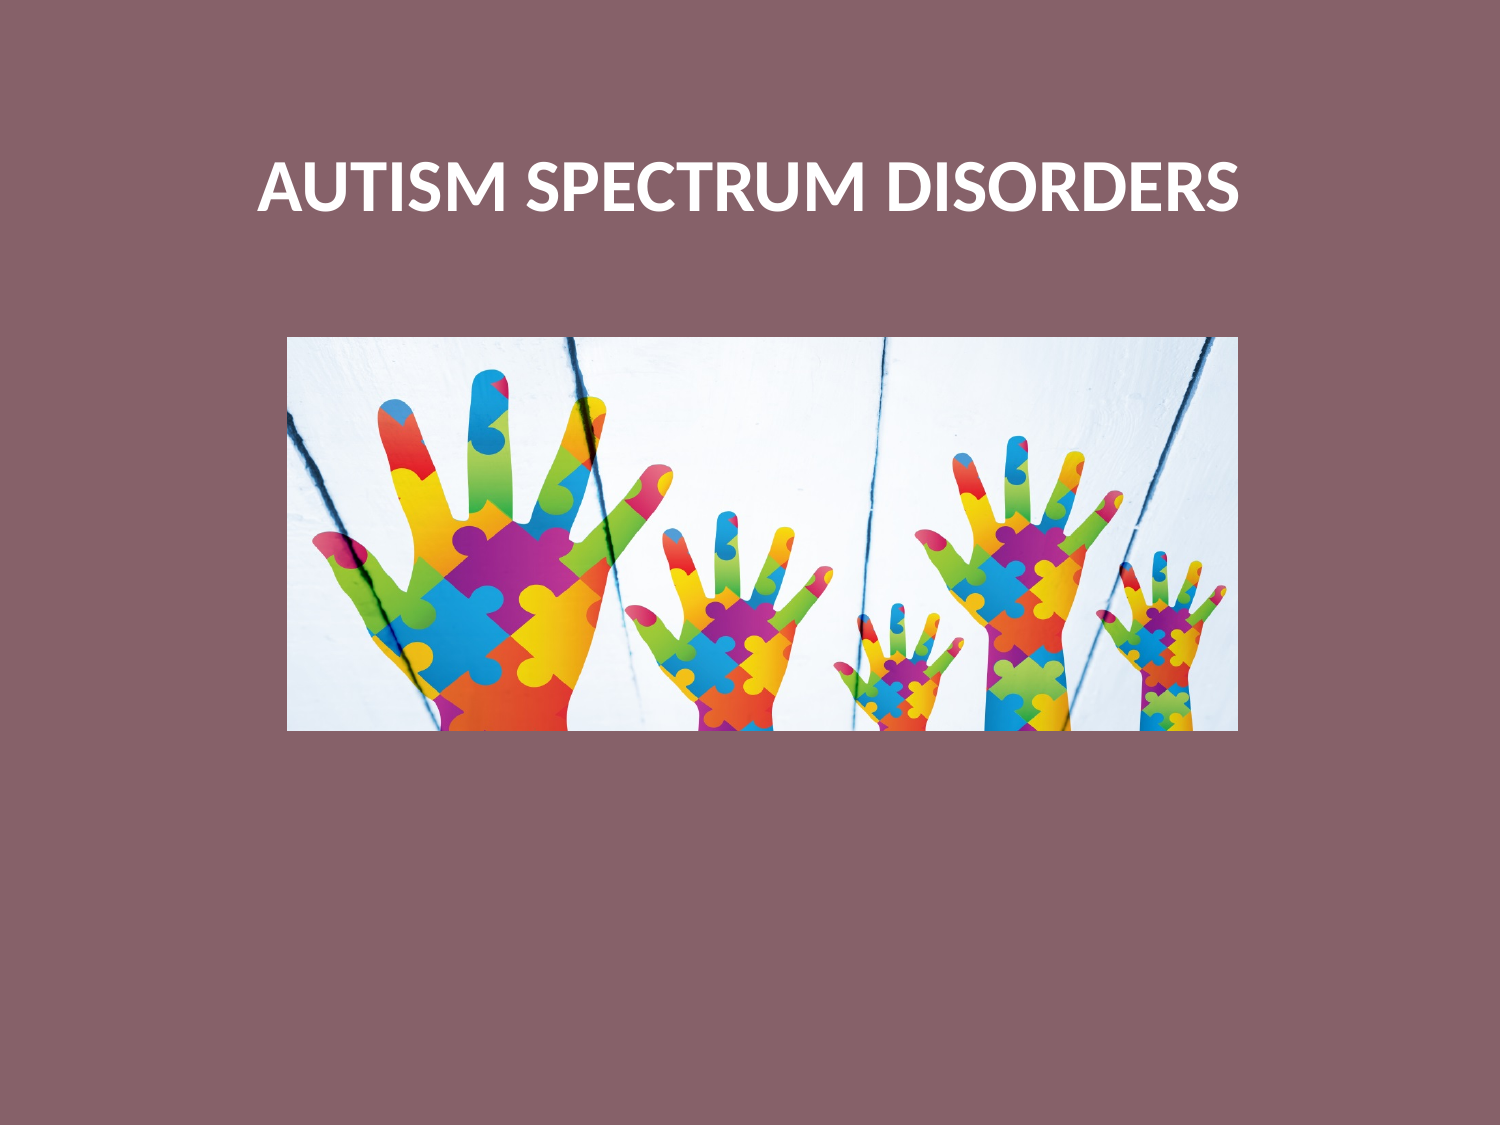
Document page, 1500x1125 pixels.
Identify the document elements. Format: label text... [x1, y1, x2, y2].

title AUTISM SPECTRUM DISORDERS [75, 87, 1425, 275]
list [287, 337, 1238, 731]
